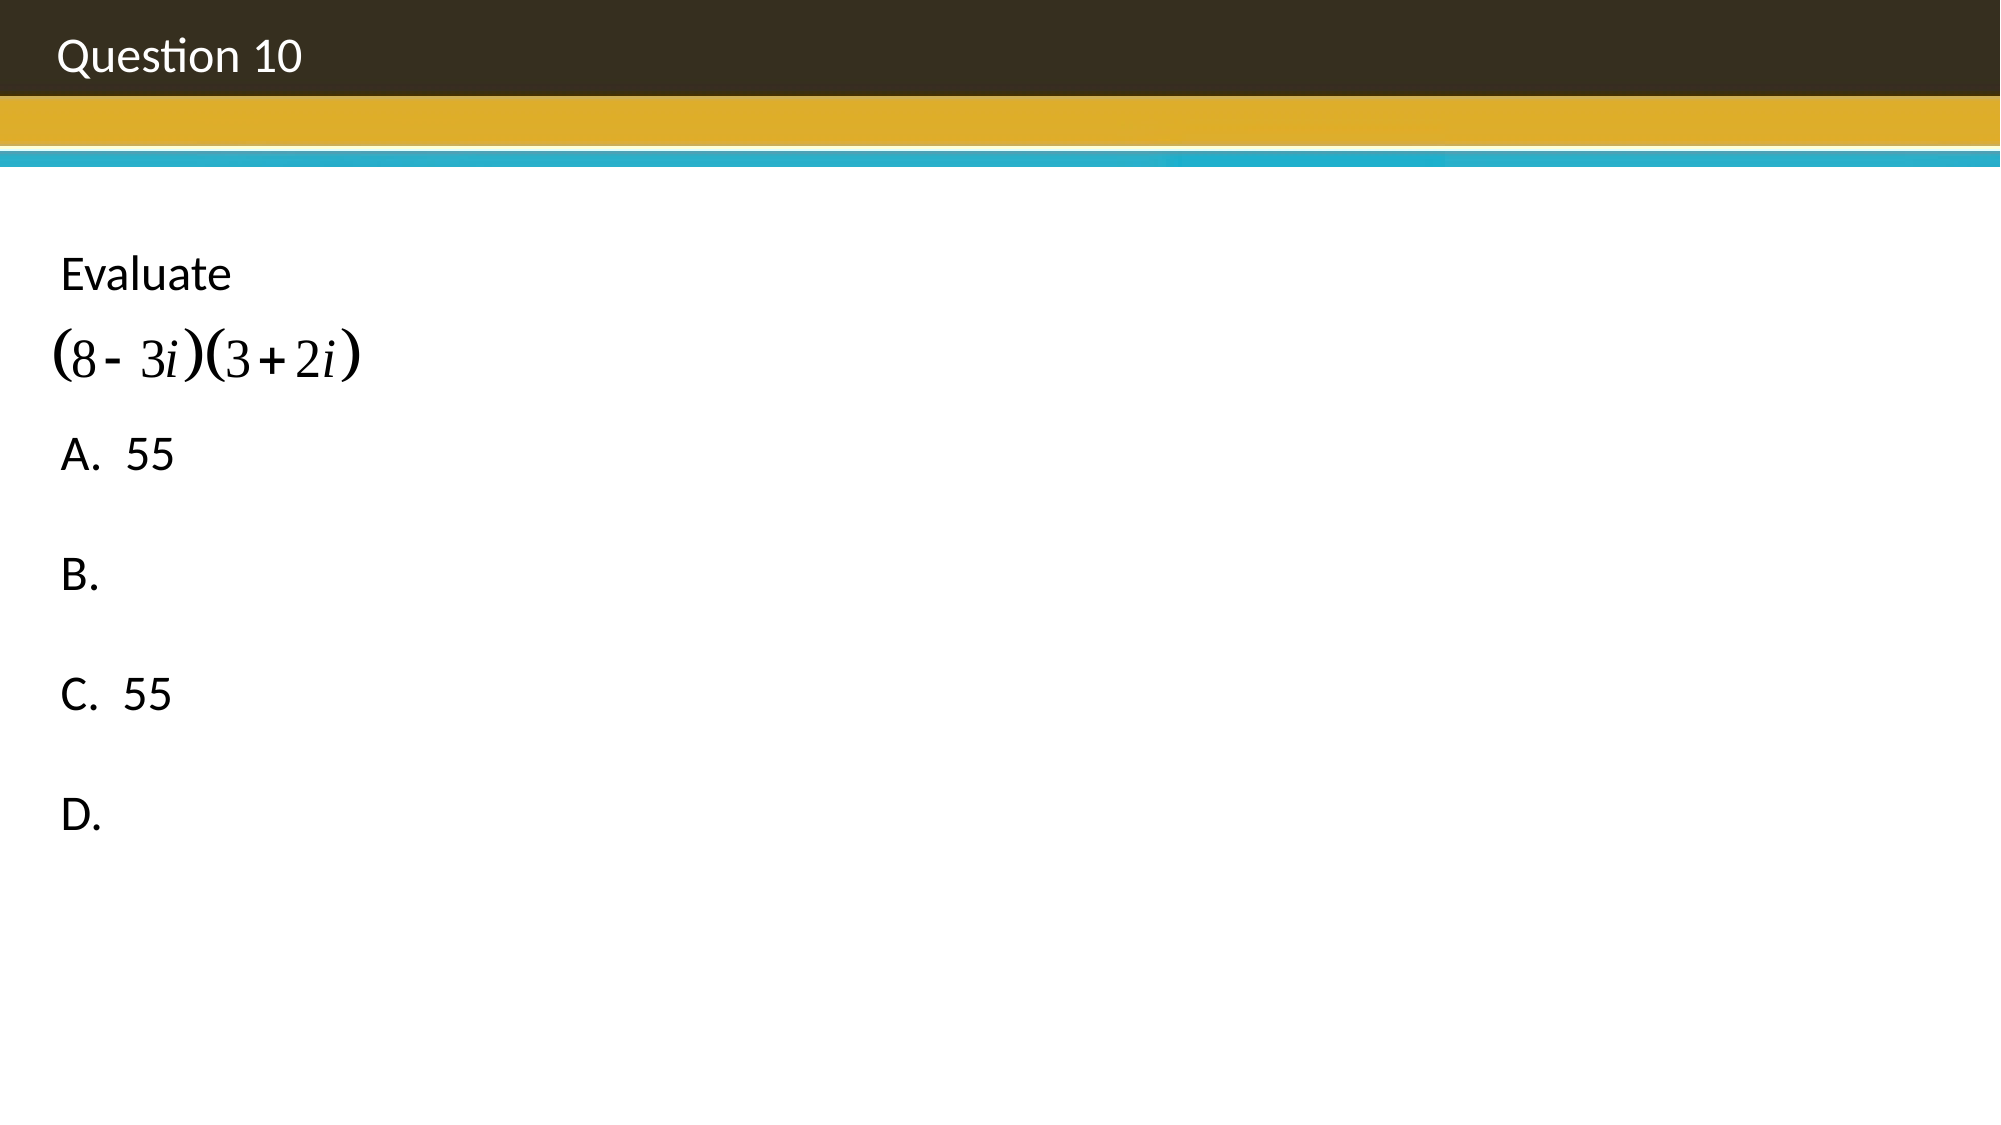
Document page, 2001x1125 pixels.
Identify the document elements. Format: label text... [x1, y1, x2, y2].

picture [45, 317, 368, 410]
text_box Question 10 [41, 14, 318, 90]
picture [0, 0, 2000, 167]
